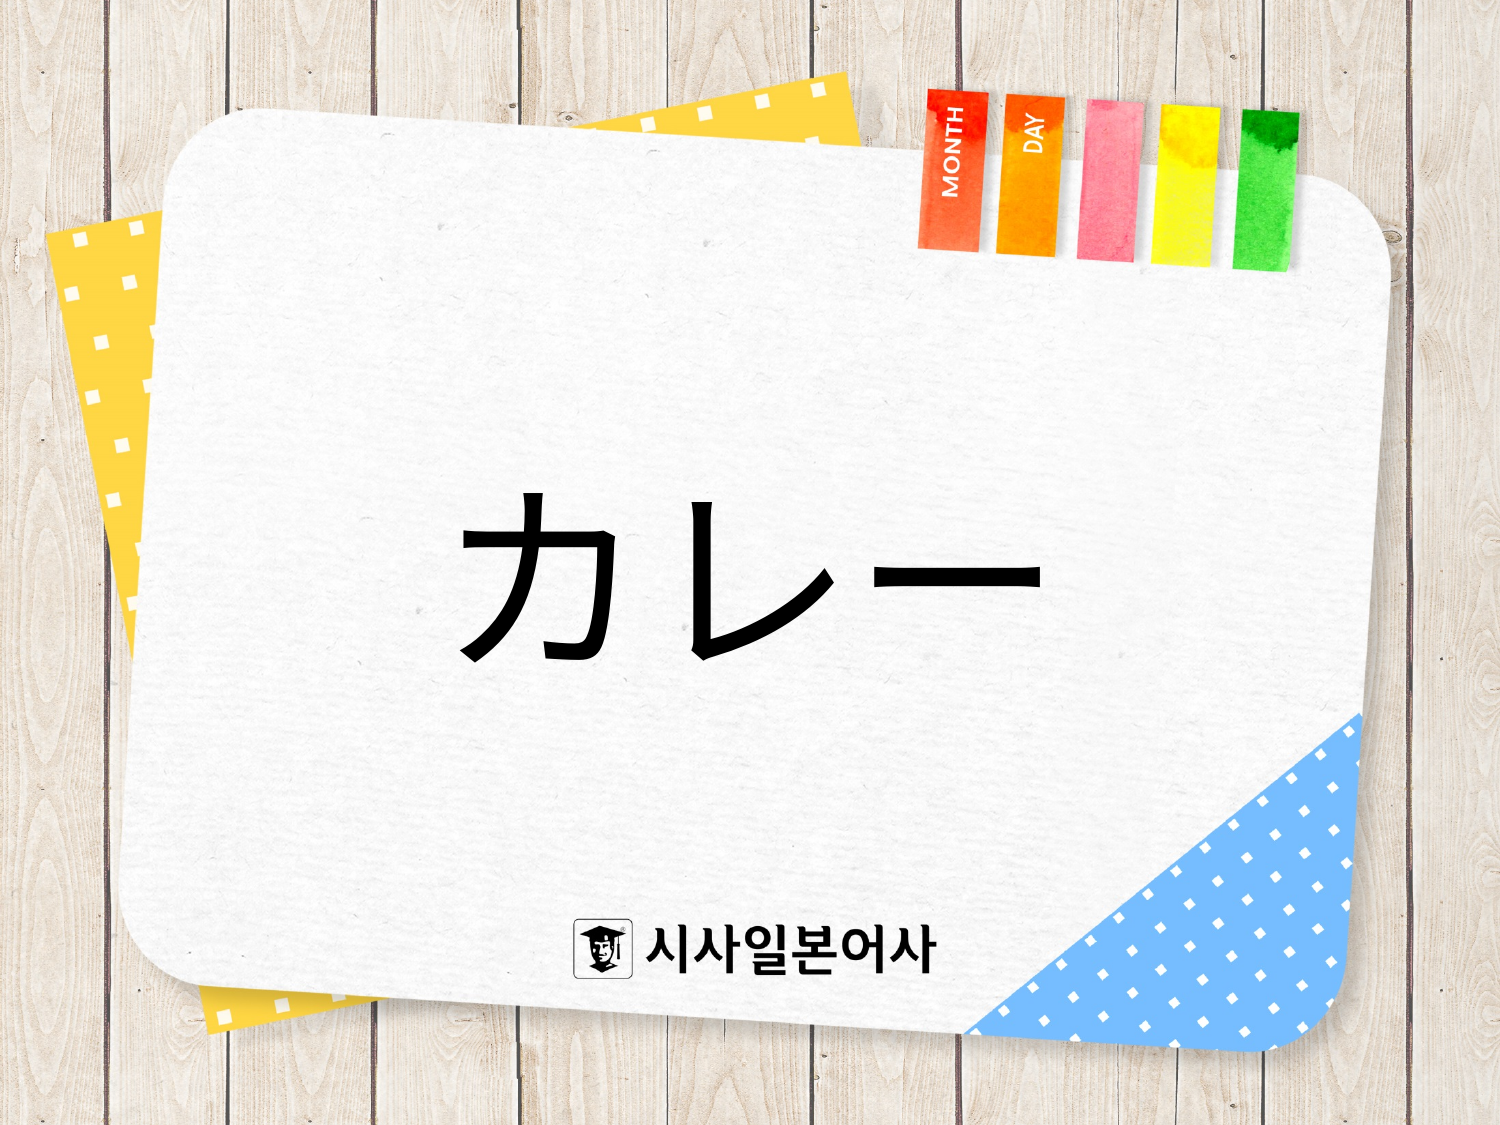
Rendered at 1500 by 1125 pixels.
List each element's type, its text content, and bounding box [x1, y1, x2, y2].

picture [0, 0, 1500, 1125]
title カレー [75, 338, 1425, 811]
